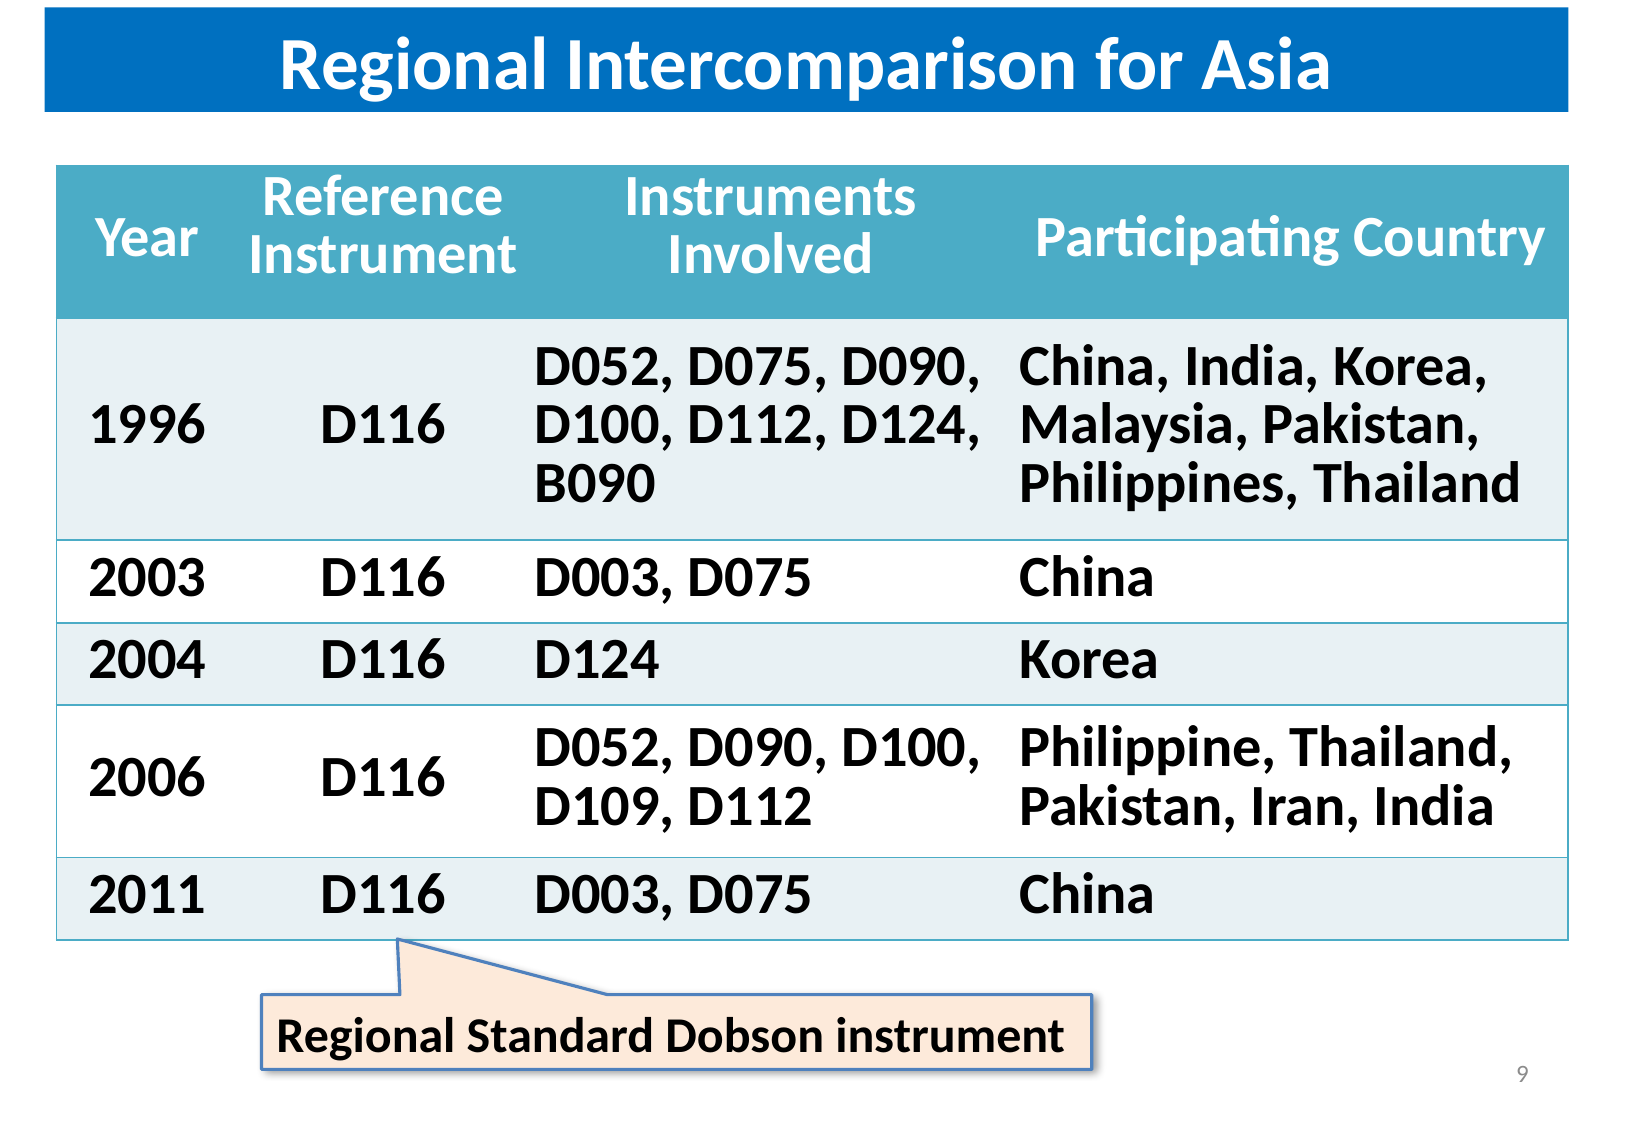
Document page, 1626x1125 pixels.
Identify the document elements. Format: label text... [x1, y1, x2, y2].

table_cell D116 [238, 624, 528, 704]
table_cell D003, D075 [528, 541, 1013, 622]
table_cell 2011 [57, 858, 238, 939]
table_cell D124 [528, 624, 1013, 704]
table_cell D116 [238, 858, 528, 939]
table_cell 1996 [57, 319, 238, 539]
table_cell D116 [238, 541, 528, 622]
text_box Regional Intercomparison for Asia [44, 7, 1569, 112]
table_header Year [57, 166, 238, 317]
text_box Regional Standard Dobson instrument [261, 938, 1092, 1070]
table_cell D116 [238, 706, 528, 857]
table_cell D052, D075, D090, D100, D112, D124, B090 [528, 319, 1013, 539]
table_cell Philippine, Thailand, Pakistan, Iran, India [1013, 706, 1567, 857]
table_header Participating Country [1013, 166, 1567, 317]
table_cell 2004 [57, 624, 238, 704]
slide_number 9 [1164, 1042, 1544, 1103]
table_cell 2003 [57, 541, 238, 622]
table_cell China, India, Korea, Malaysia, Pakistan, Philippines, Thailand [1013, 319, 1567, 539]
table_cell D052, D090, D100, D109, D112 [528, 706, 1013, 857]
table_cell D116 [238, 319, 528, 539]
table_cell Korea [1013, 624, 1567, 704]
table_cell China [1013, 541, 1567, 622]
table_cell China [1013, 858, 1567, 939]
table_cell D003, D075 [528, 858, 1013, 939]
table_header Reference Instrument [238, 166, 528, 317]
table_cell 2006 [57, 706, 238, 857]
table_header Instruments Involved [528, 166, 1013, 317]
